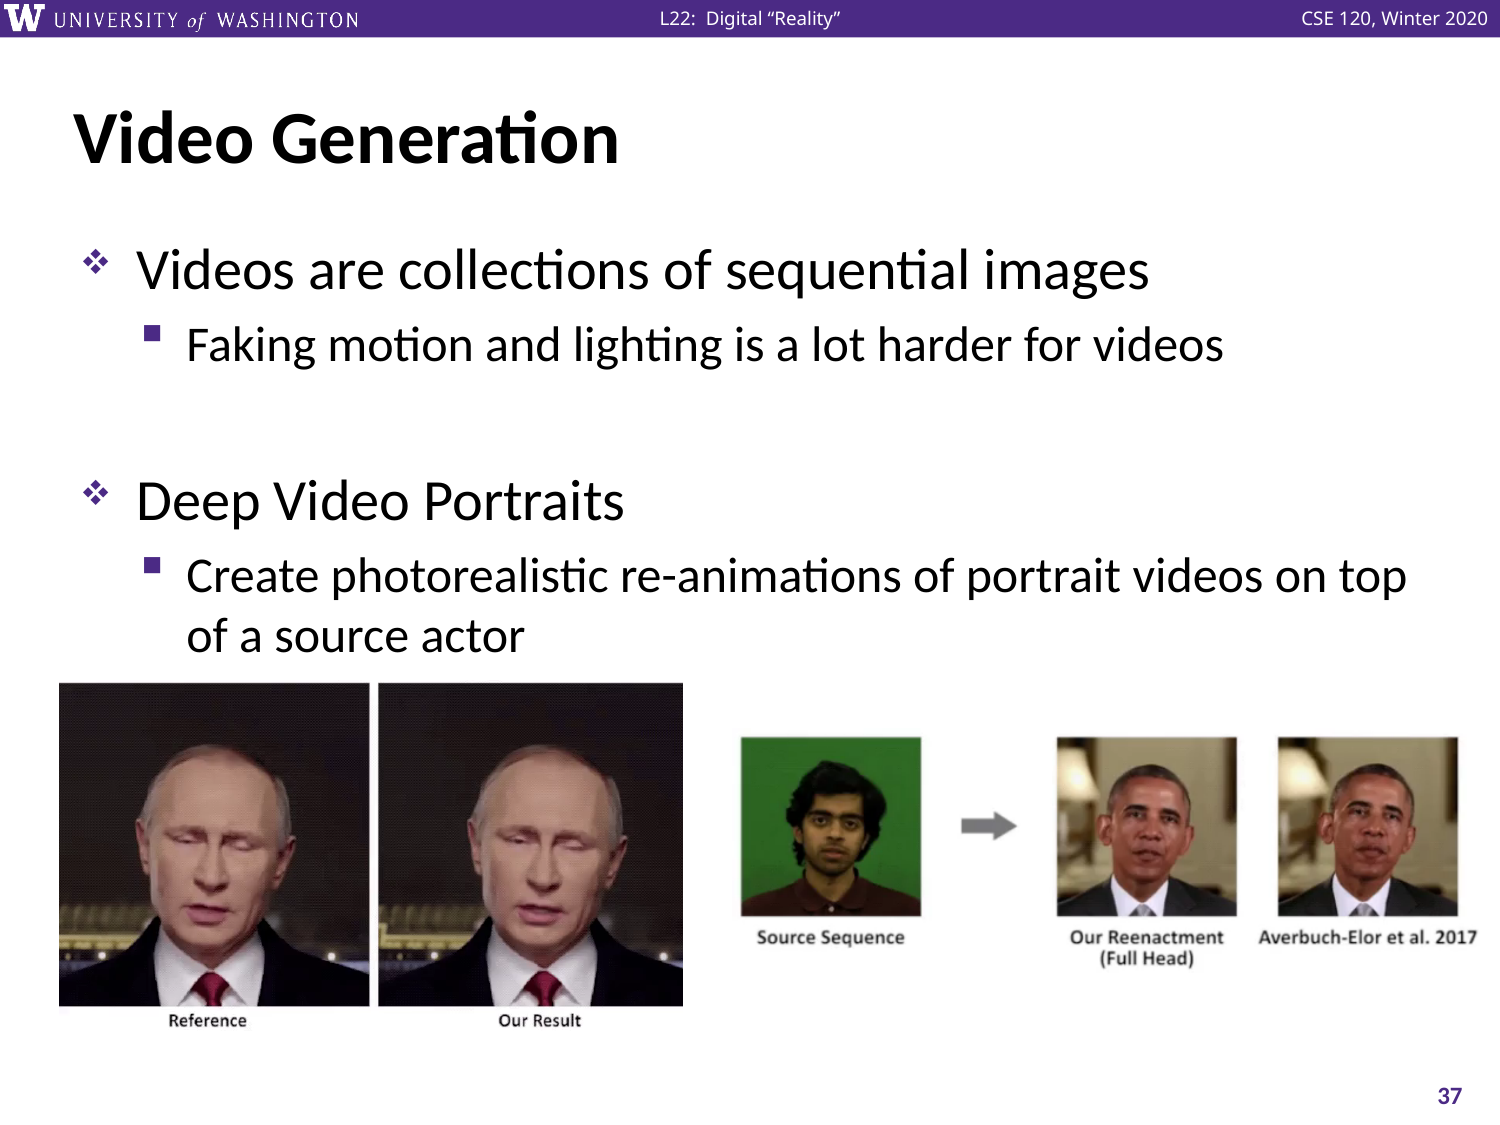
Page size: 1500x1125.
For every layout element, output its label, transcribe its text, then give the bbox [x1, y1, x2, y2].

list Videos are collections of sequential images Faking motion and lighting is a lot harder for videos Deep Video Portraits Create photorealistic re-animations of portrait videos on top of a source actor [64, 223, 1438, 1040]
slide_number 37 [1400, 1065, 1500, 1125]
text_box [731, 727, 1482, 984]
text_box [58, 679, 684, 1032]
title Video Generation [58, 71, 1438, 197]
picture [4, 4, 358, 32]
